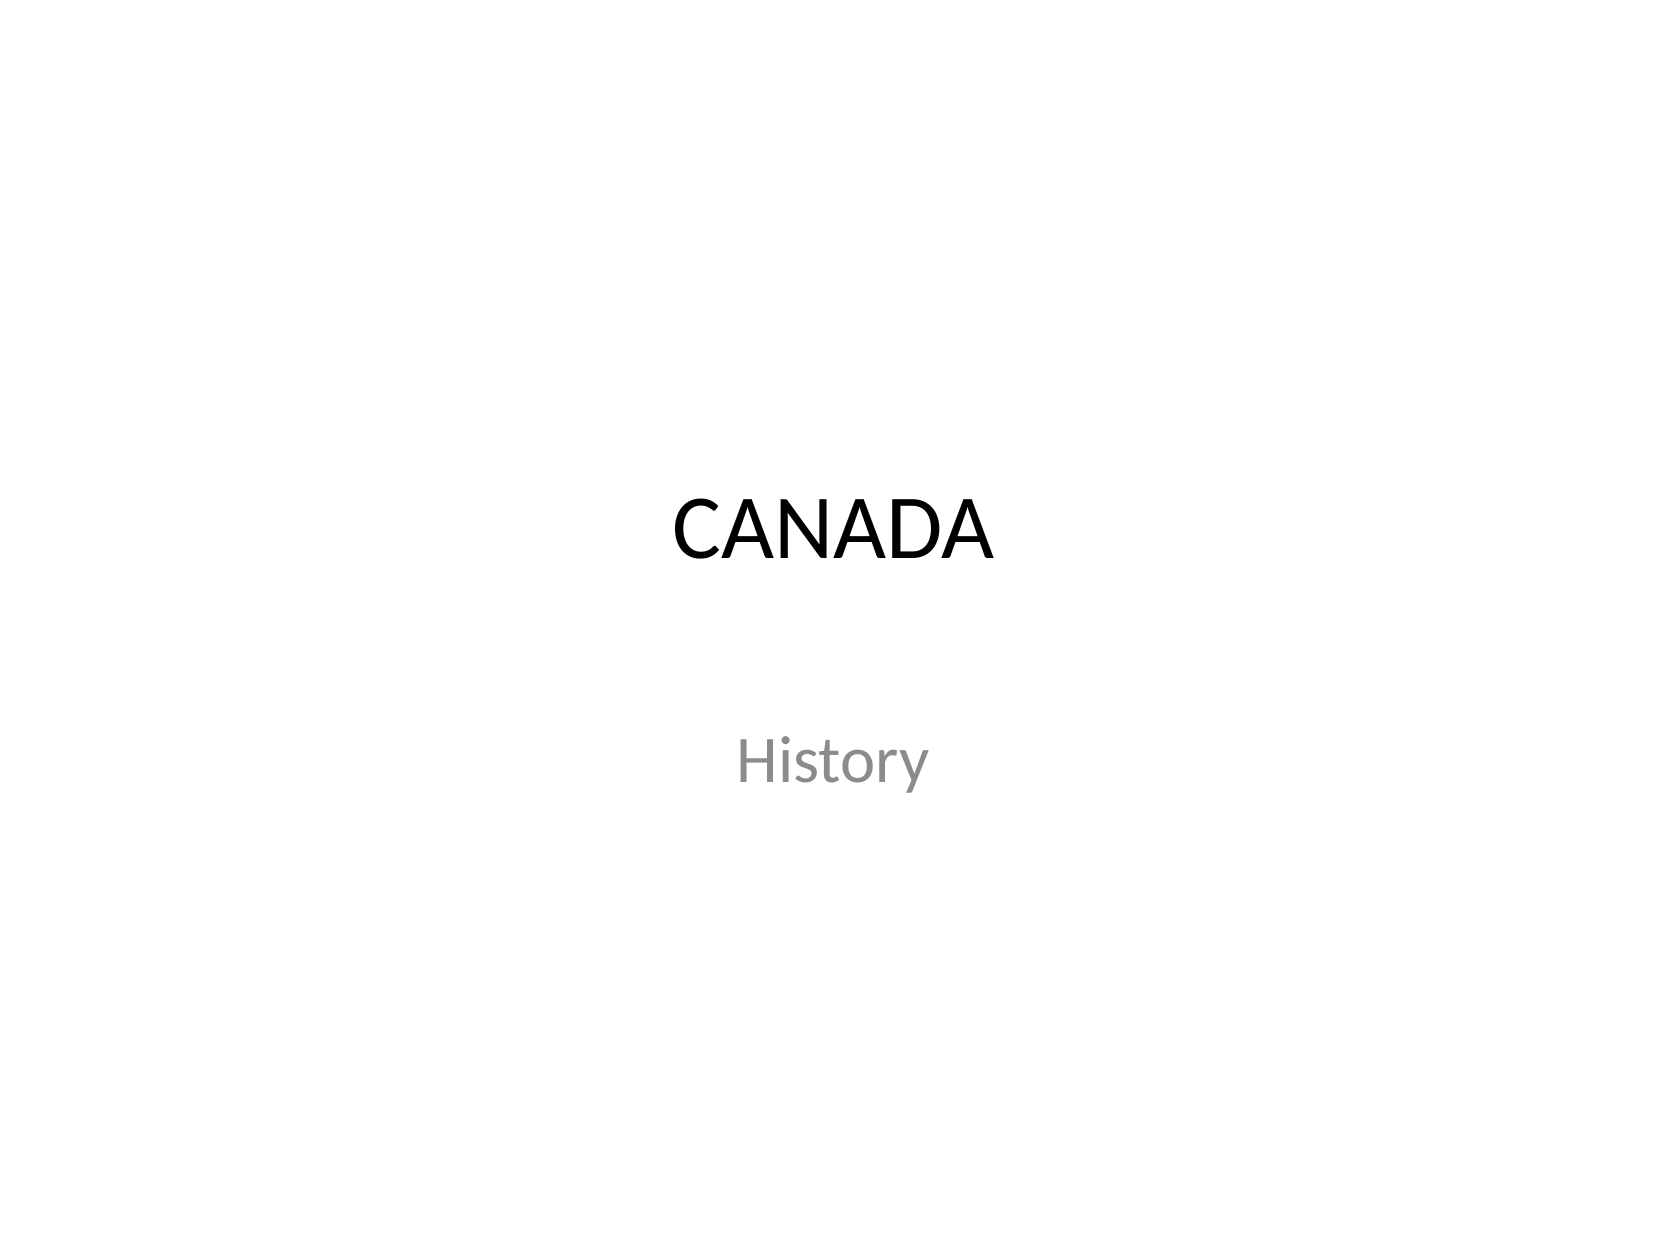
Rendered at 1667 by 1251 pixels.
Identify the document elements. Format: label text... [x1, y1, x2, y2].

title CANADA [124, 388, 1542, 657]
subtitle History [249, 708, 1417, 1028]
